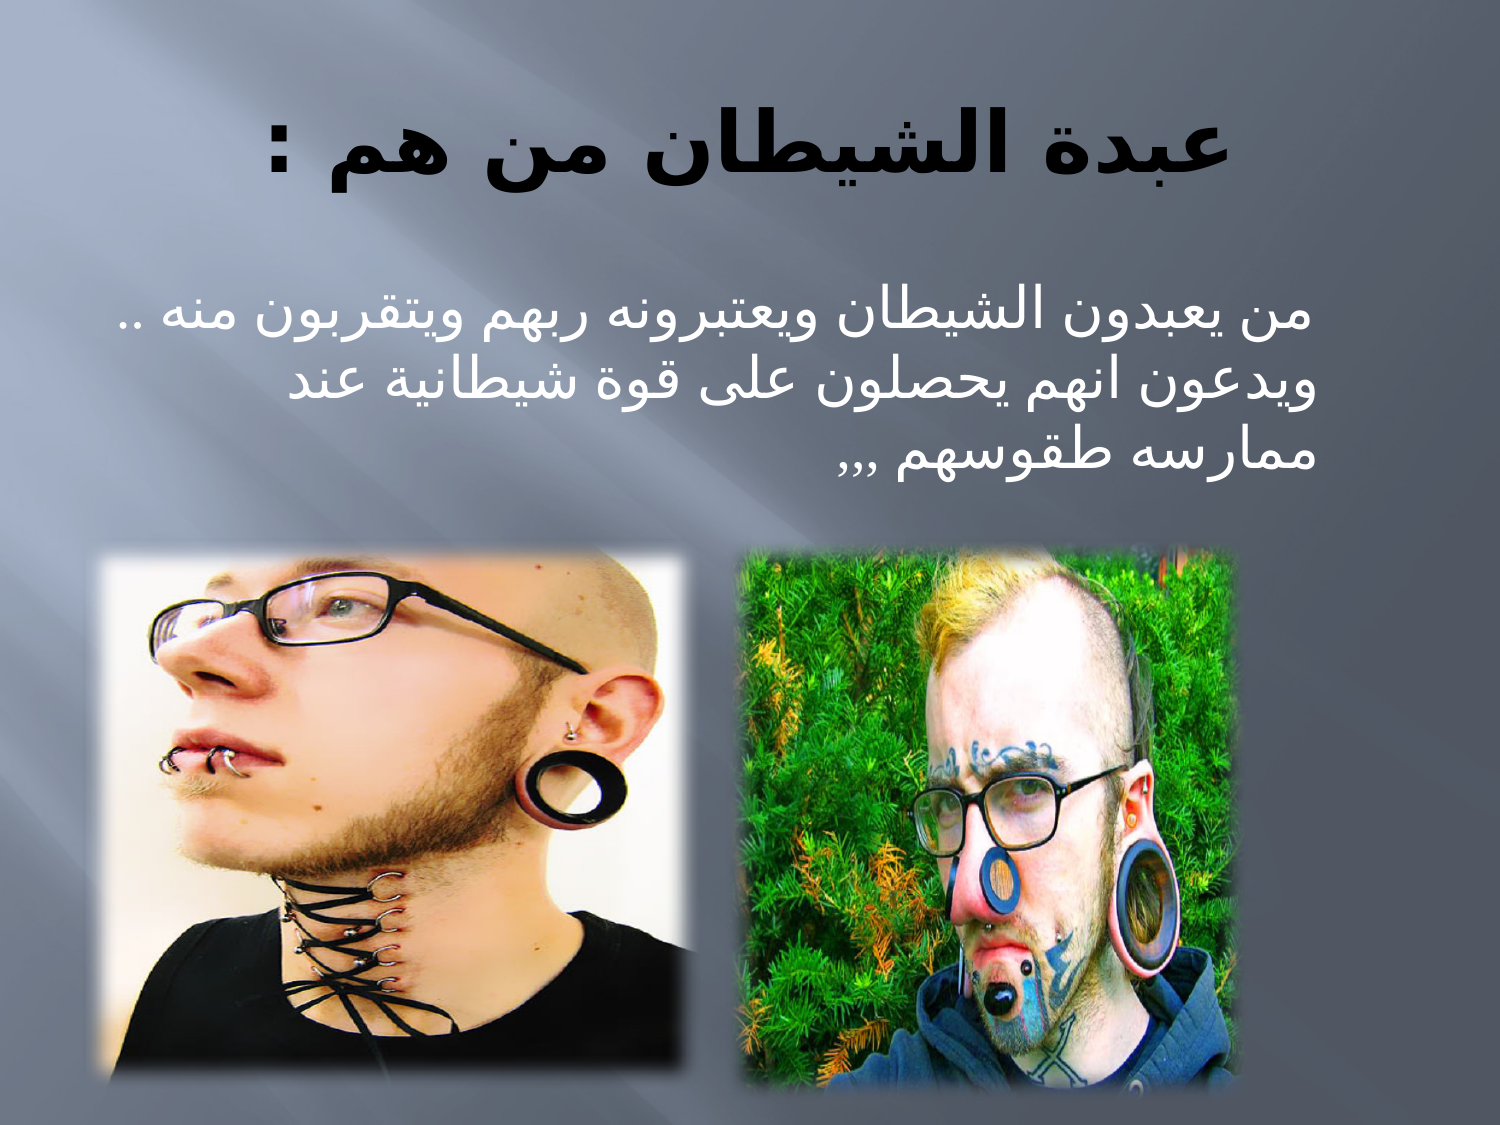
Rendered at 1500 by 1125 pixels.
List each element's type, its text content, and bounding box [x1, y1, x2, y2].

title عبدة الشيطان من هم : [75, 45, 1425, 233]
picture [726, 538, 1248, 1101]
picture [81, 538, 701, 1091]
list من يعبدون الشيطان ويعتبرونه ربهم ويتقربون منه .. ويدعون انهم يحصلون على قوة شيطانية عند ممارسه طقوسهم ,,, [75, 262, 1425, 1035]
